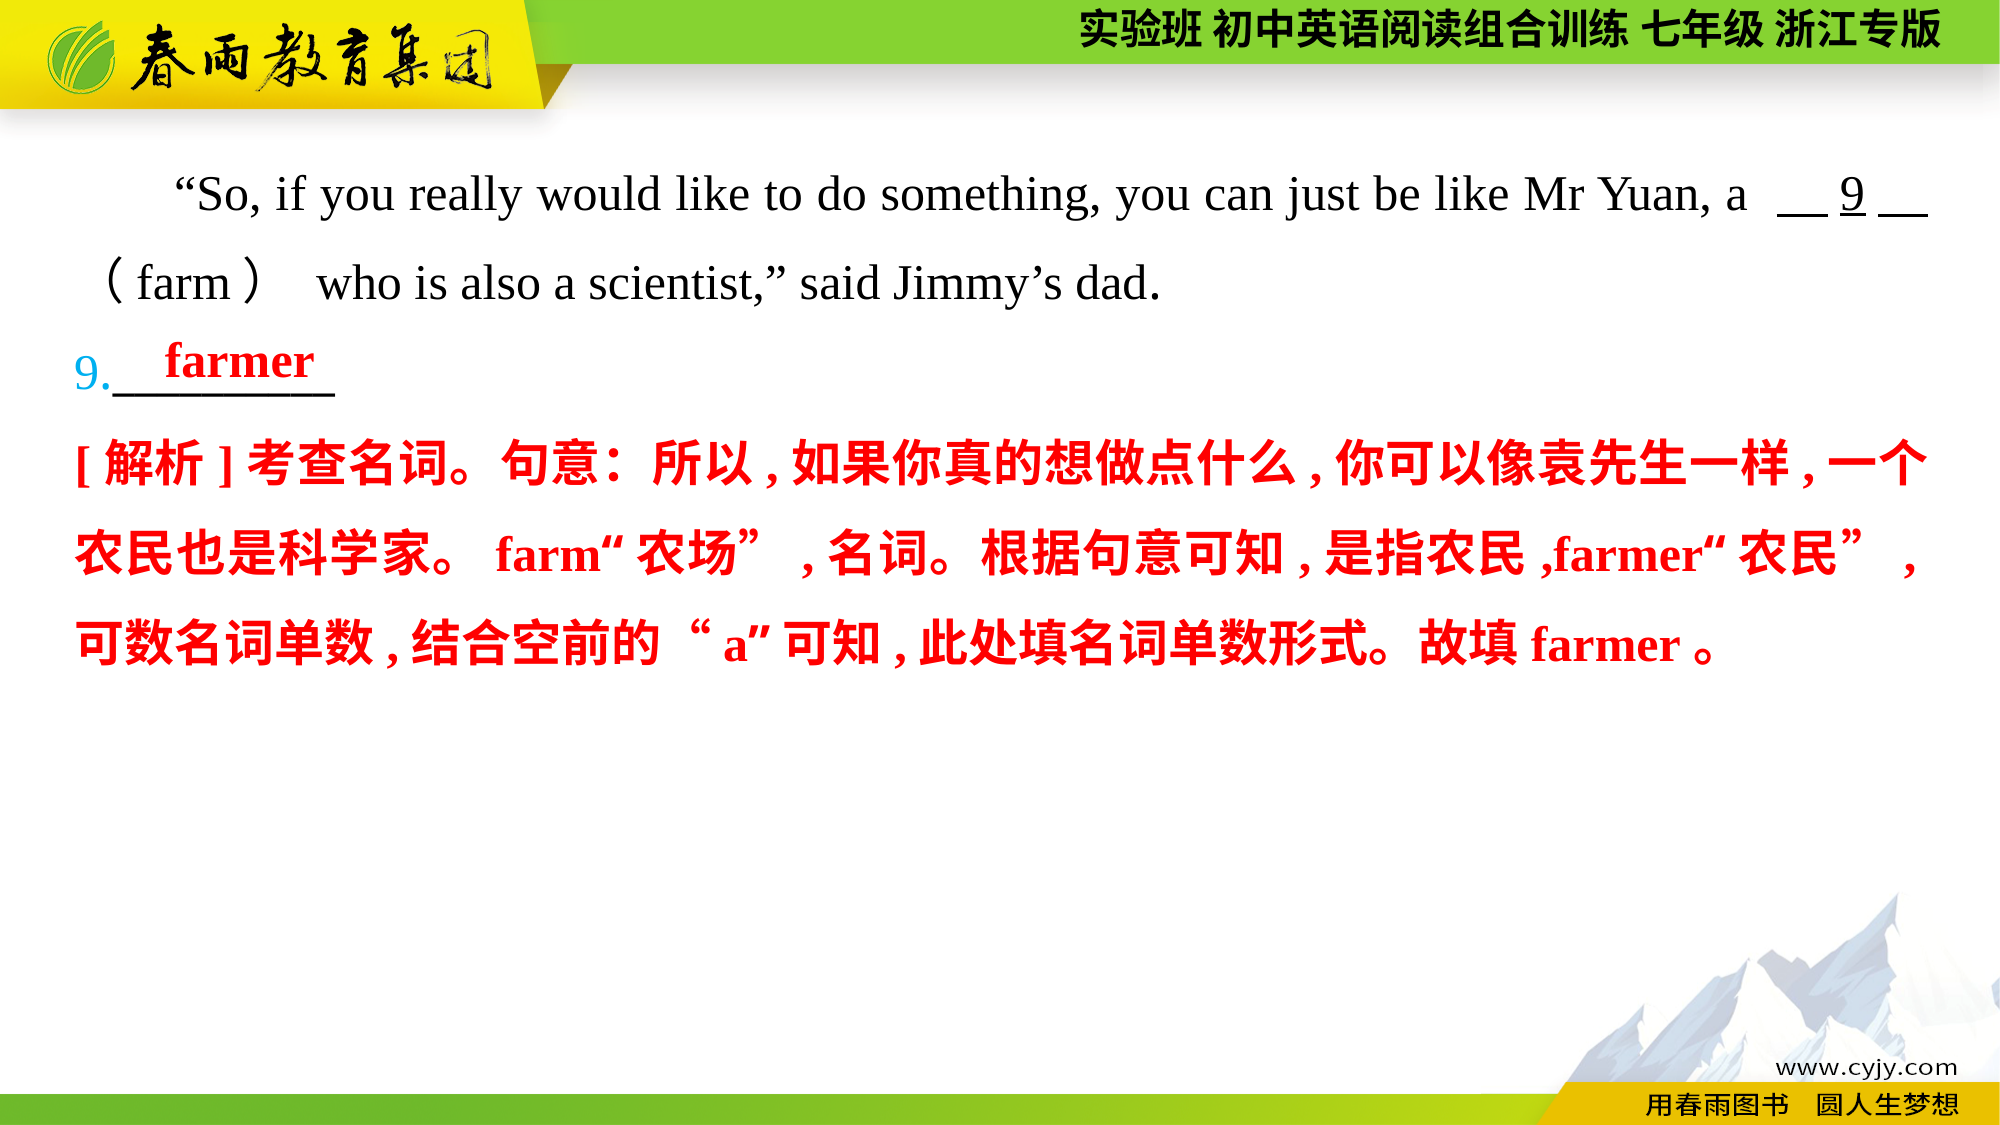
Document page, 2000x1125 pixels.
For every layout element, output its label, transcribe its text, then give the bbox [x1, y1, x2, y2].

picture [0, 0, 2000, 1125]
list “So, if you really would like to do something, you can just be like Mr Yuan, a 9 （farm） who is also a scientist,” said Jimmy’s dad. 9.__________ [59, 122, 1944, 394]
text_box farmer [150, 320, 331, 394]
text_box [解析]考查名词。句意：所以,如果你真的想做点什么,你可以像袁先生一样,一个农民也是科学家。farm“农场”,名词。根据句意可知,是指农民,farmer“农民”,可数名词单数,结合空前的“a”可知,此处填名词单数形式。故填farmer。 [59, 394, 1944, 679]
